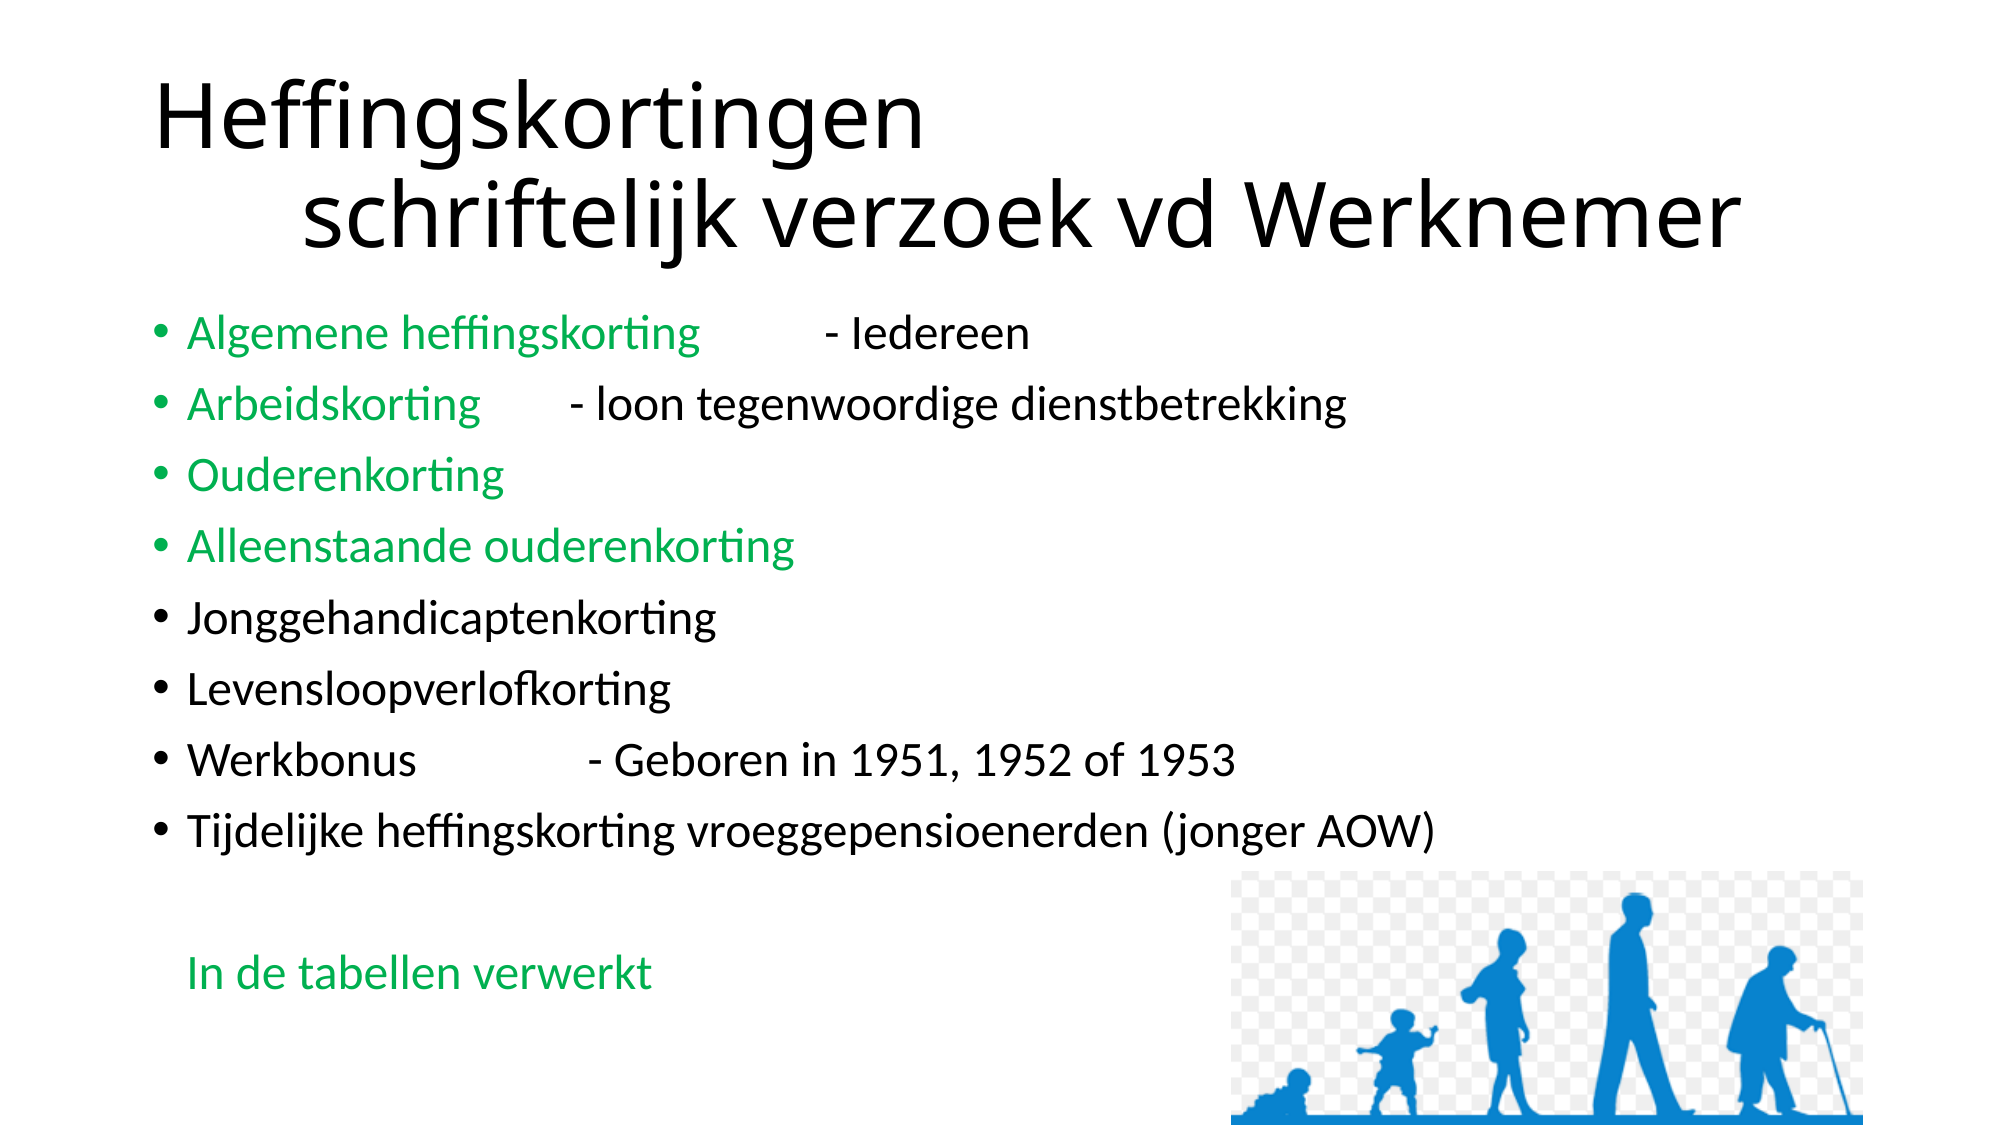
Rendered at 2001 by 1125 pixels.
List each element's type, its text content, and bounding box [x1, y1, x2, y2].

title Heffingskortingen schriftelijk verzoek vd Werknemer [137, 59, 1918, 278]
list Algemene heffingskorting - Iedereen Arbeidskorting - loon tegenwoordige dienstbetrekking Ouderenkorting Alleenstaande ouderenkorting Jonggehandicaptenkorting Levensloopverlofkorting Werkbonus - Geboren in 1951, 1952 of 1953 Tijdelijke heffingskorting vroeggepensioenerden (jonger AOW) In de tabellen verwerkt [137, 299, 1863, 1014]
picture [1231, 871, 1863, 1125]
